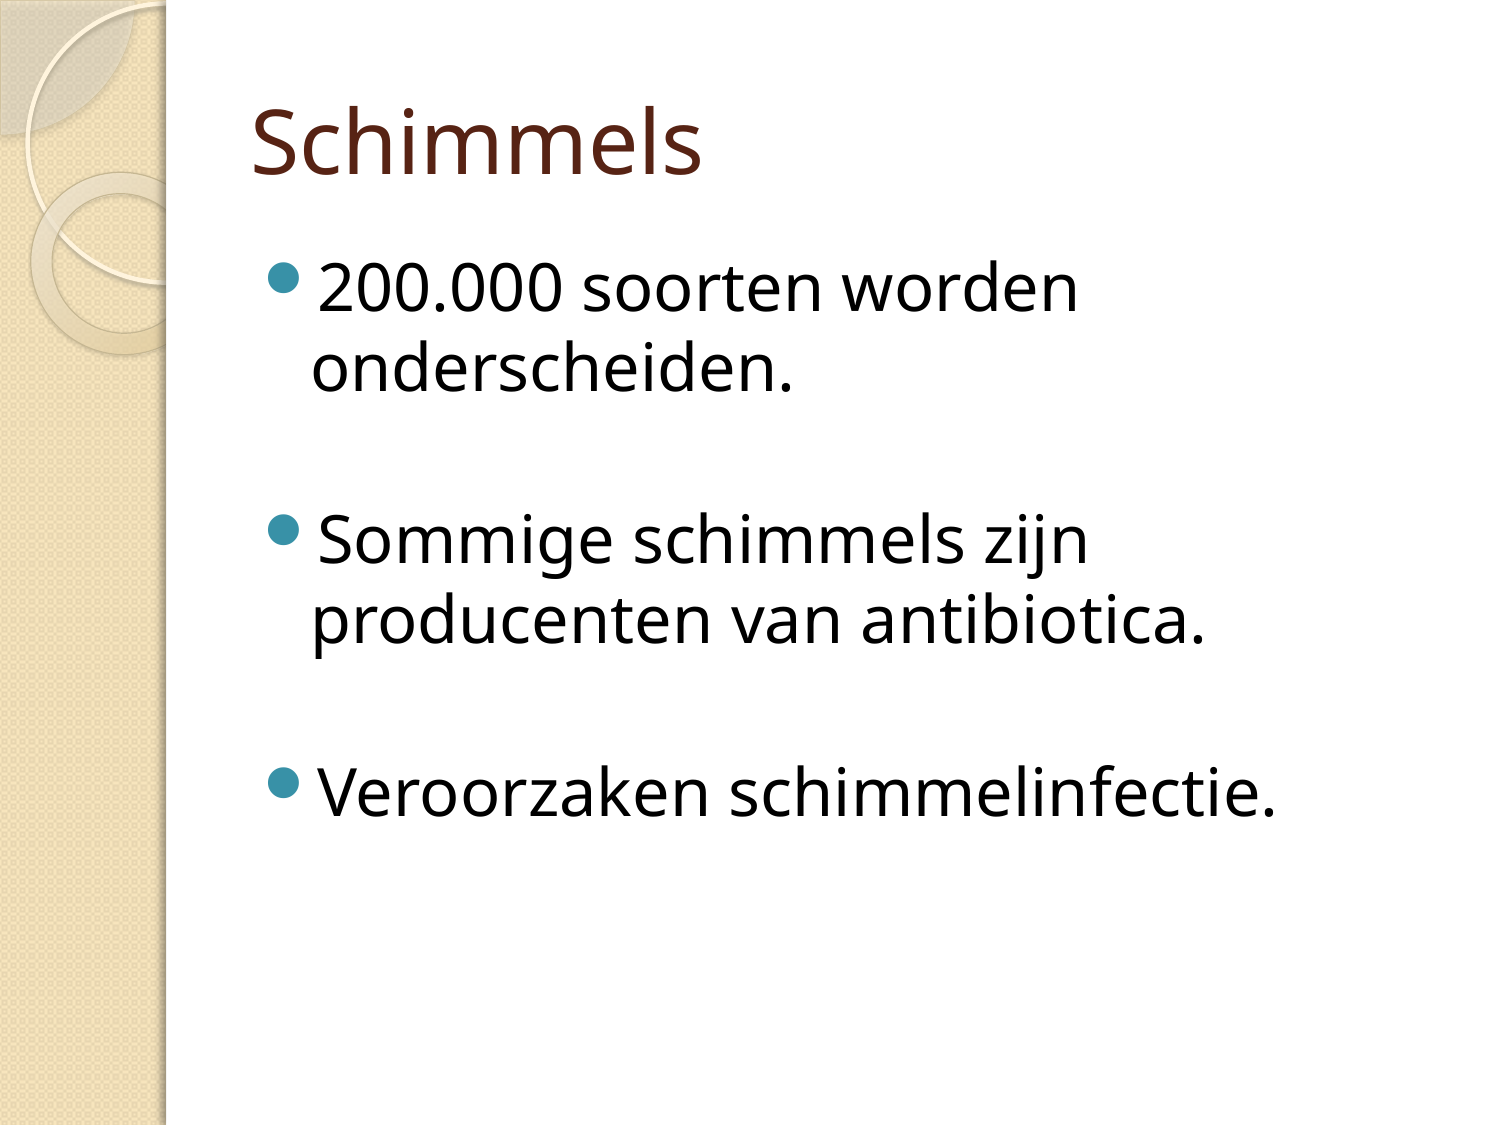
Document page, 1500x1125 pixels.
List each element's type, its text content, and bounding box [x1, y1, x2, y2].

list 200.000 soorten worden onderscheiden. Sommige schimmels zijn producenten van antibiotica. Veroorzaken schimmelinfectie. [235, 237, 1466, 1025]
title Schimmels [235, 45, 1466, 233]
